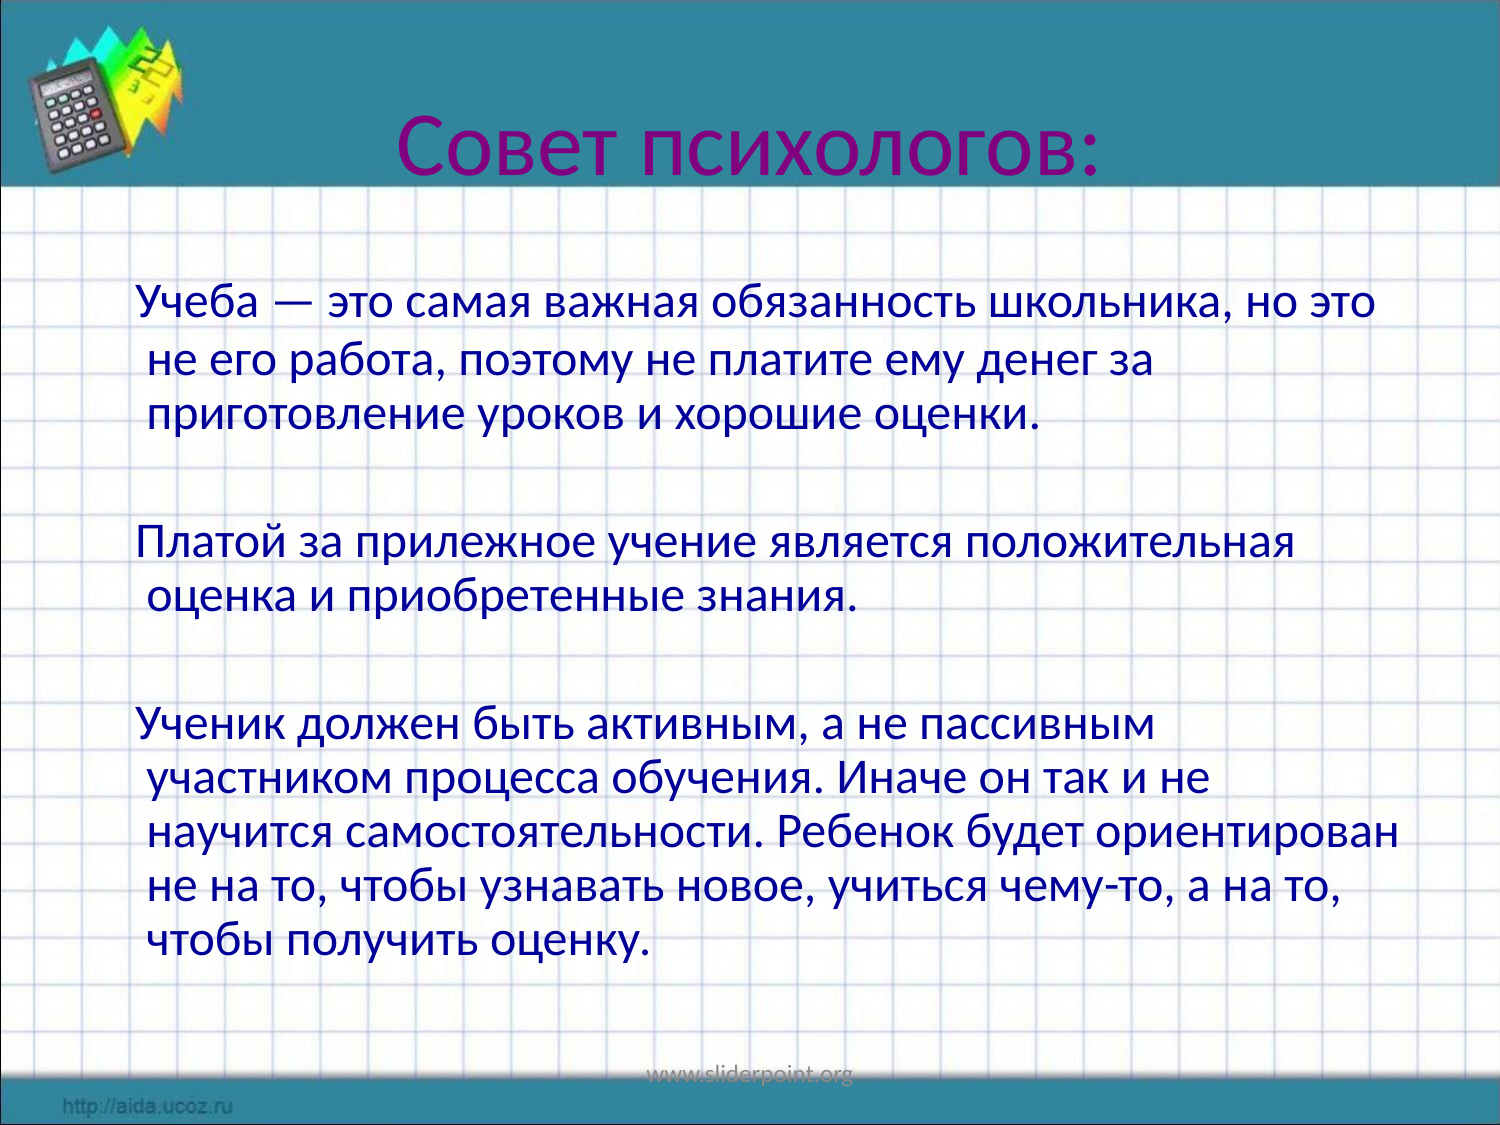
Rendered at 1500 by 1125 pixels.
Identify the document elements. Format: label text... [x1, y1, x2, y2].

list Учеба — это самая важная обязанность школьника, но это не его работа, поэтому не платите ему денег за приготовление уроков и хорошие оценки. Платой за прилежное учение является положительная оценка и приобретенные знания. Ученик должен быть активным, а не пассивным участником процесса обучения. Иначе он так и не научится самостоятельности. Ребенок будет ориентирован не на то, чтобы узнавать новое, учиться чему-то, а на то, чтобы получить оценку. [74, 252, 1426, 1010]
title Совет психологов: [74, 44, 1426, 233]
footer www.sliderpoint.org [512, 1042, 988, 1103]
picture [0, 0, 1500, 1125]
